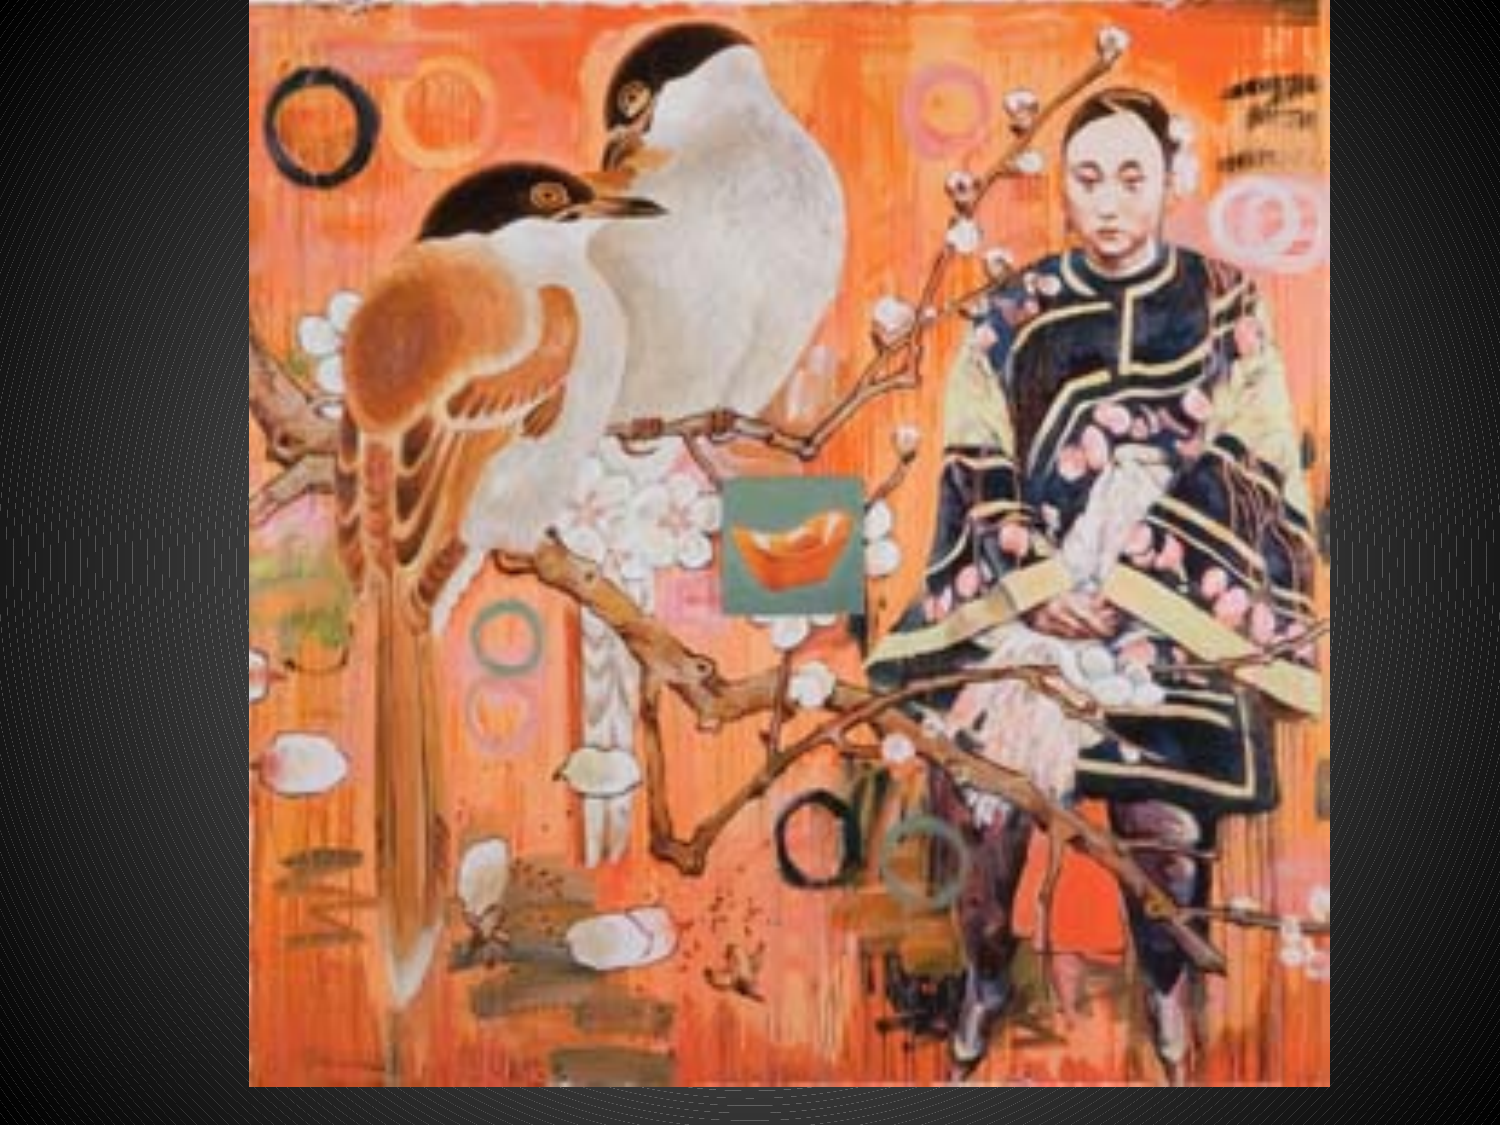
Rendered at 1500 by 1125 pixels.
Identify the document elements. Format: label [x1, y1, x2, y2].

picture [249, 0, 1330, 1087]
